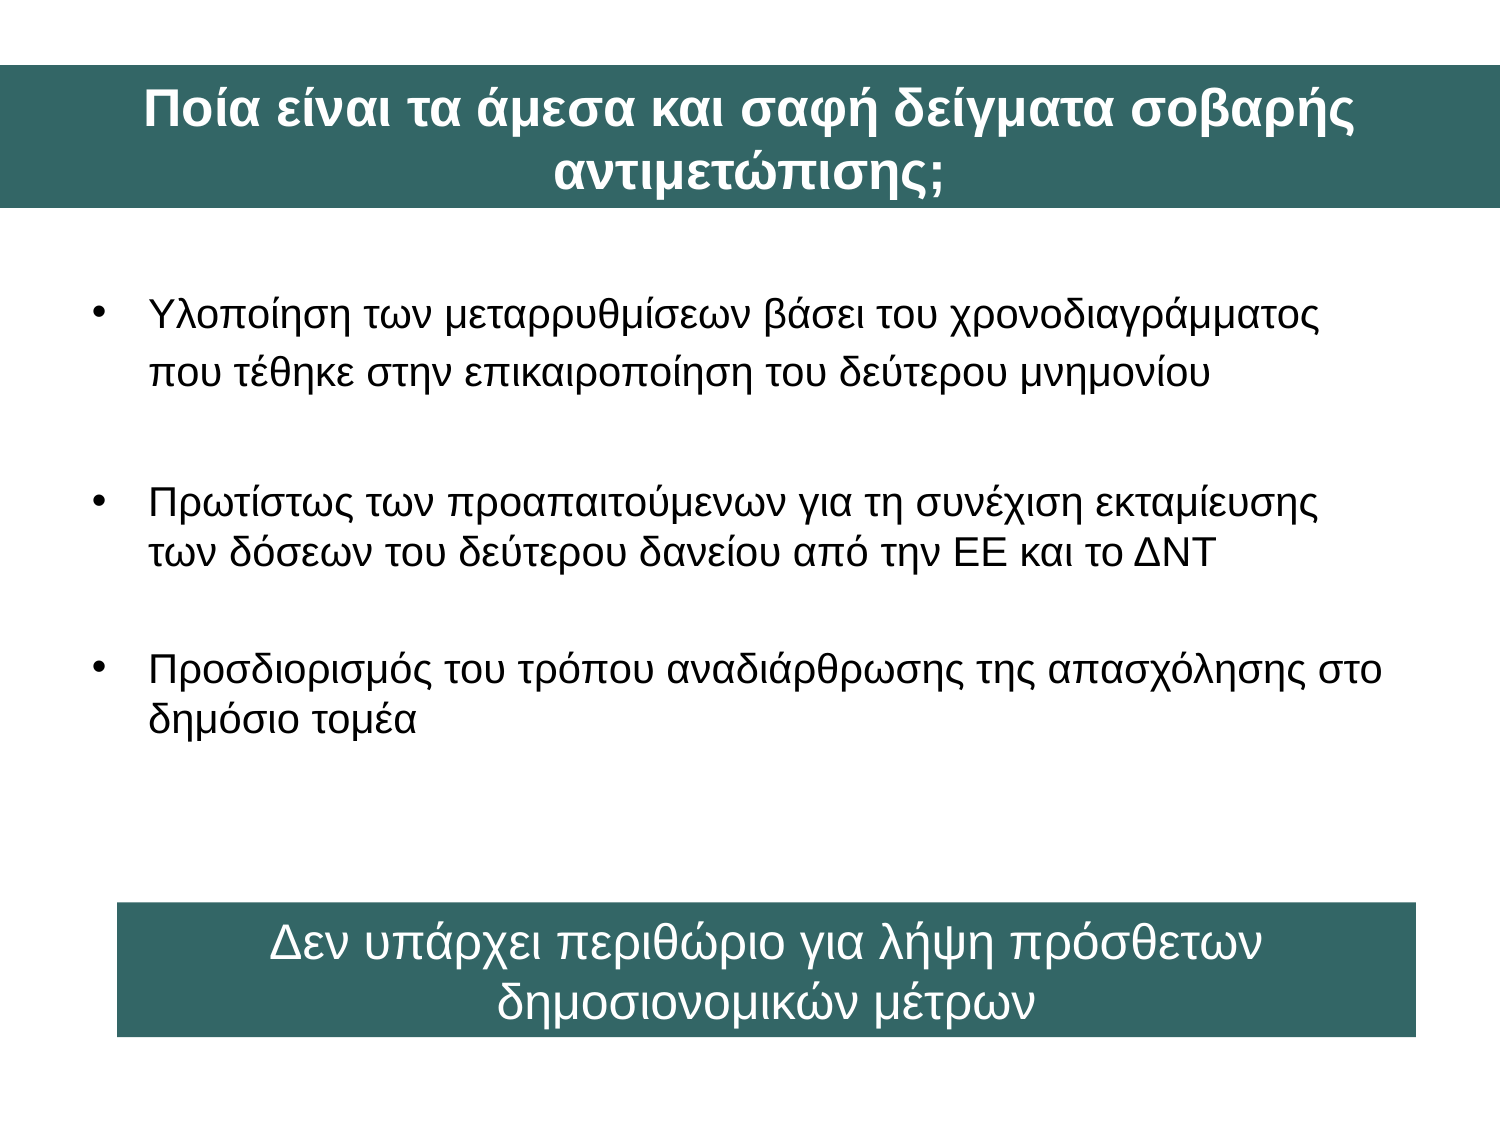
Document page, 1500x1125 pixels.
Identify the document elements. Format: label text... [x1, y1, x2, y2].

text_box [147, 255, 1353, 321]
text_box Δεν υπάρχει περιθώριο για λήψη πρόσθετων δημοσιονομικών μέτρων [117, 902, 1416, 1038]
list Υλοποίηση των μεταρρυθμίσεων βάσει του χρονοδιαγράμματος που τέθηκε στην επικαιροποίηση του δεύτερου μνημονίου Πρωτίστως των προαπαιτούμενων για τη συνέχιση εκταμίευσης των δόσεων του δεύτερου δανείου από την ΕΕ και το ΔΝΤ Προσδιορισμός του τρόπου αναδιάρθρωσης της απασχόλησης στο δημόσιο τομέα [76, 278, 1401, 988]
title Ποία είναι τα άμεσα και σαφή δείγματα σοβαρής αντιμετώπισης; [0, 64, 1500, 209]
